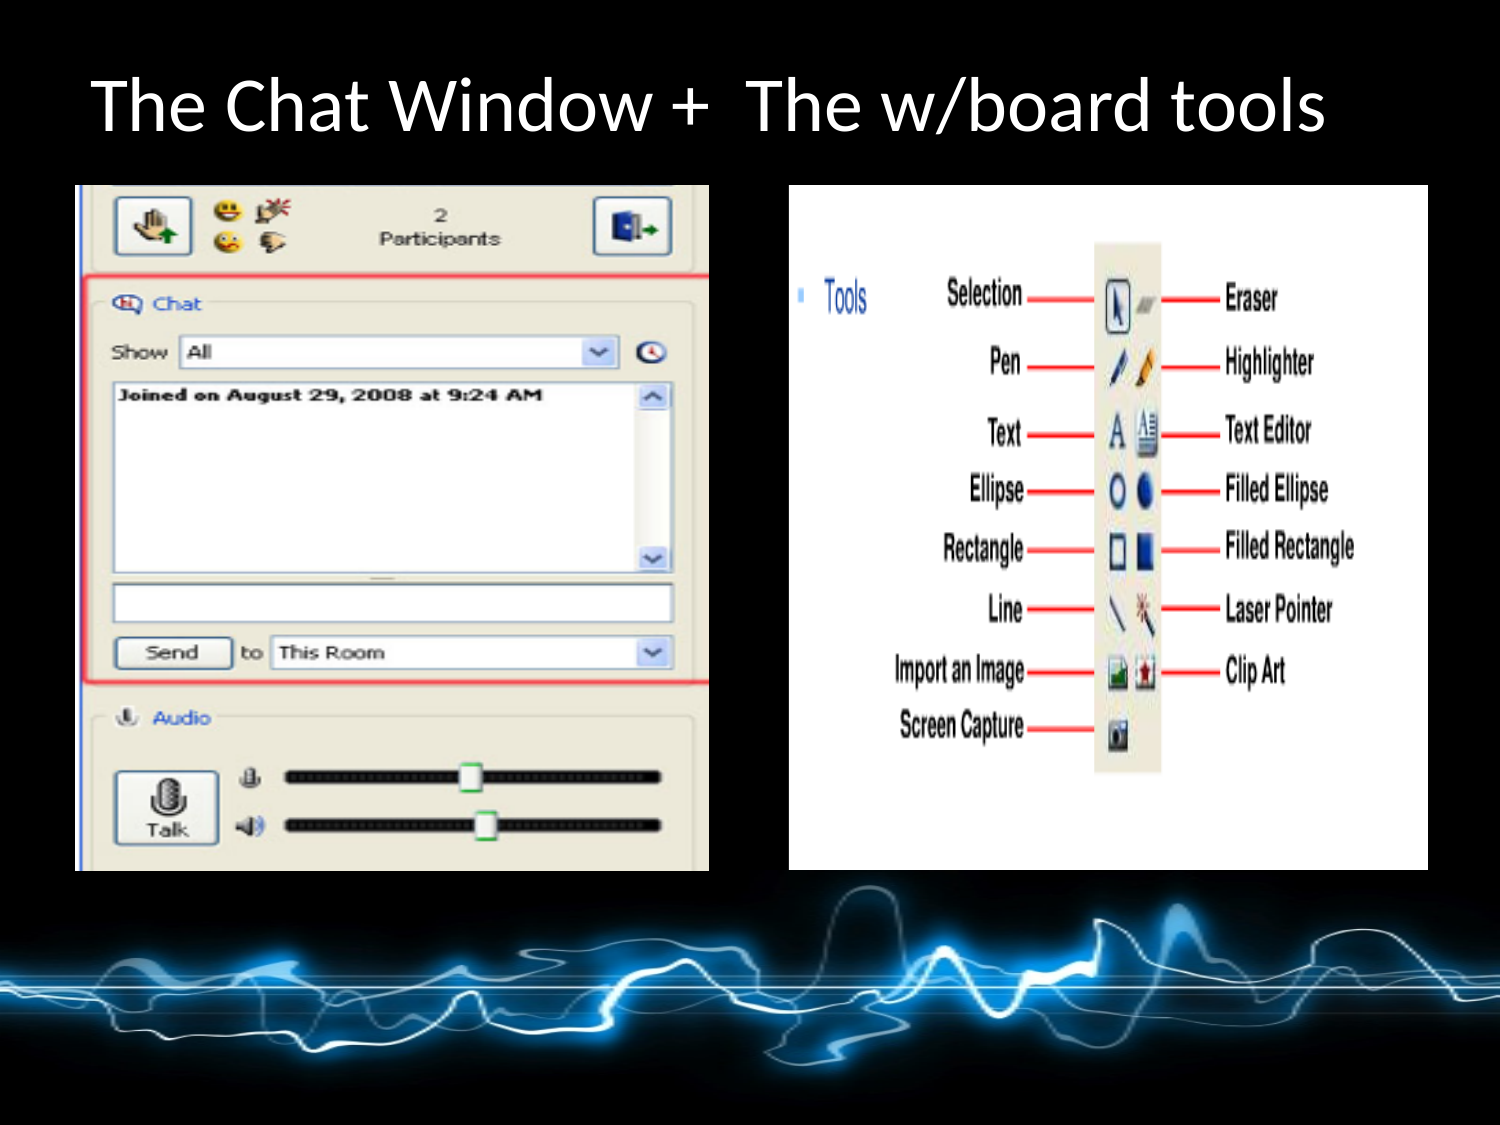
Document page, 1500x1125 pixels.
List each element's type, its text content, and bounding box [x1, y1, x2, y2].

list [788, 185, 1429, 868]
title The Chat Window + The w/board tools [75, 45, 1456, 156]
picture [0, 185, 1500, 1125]
